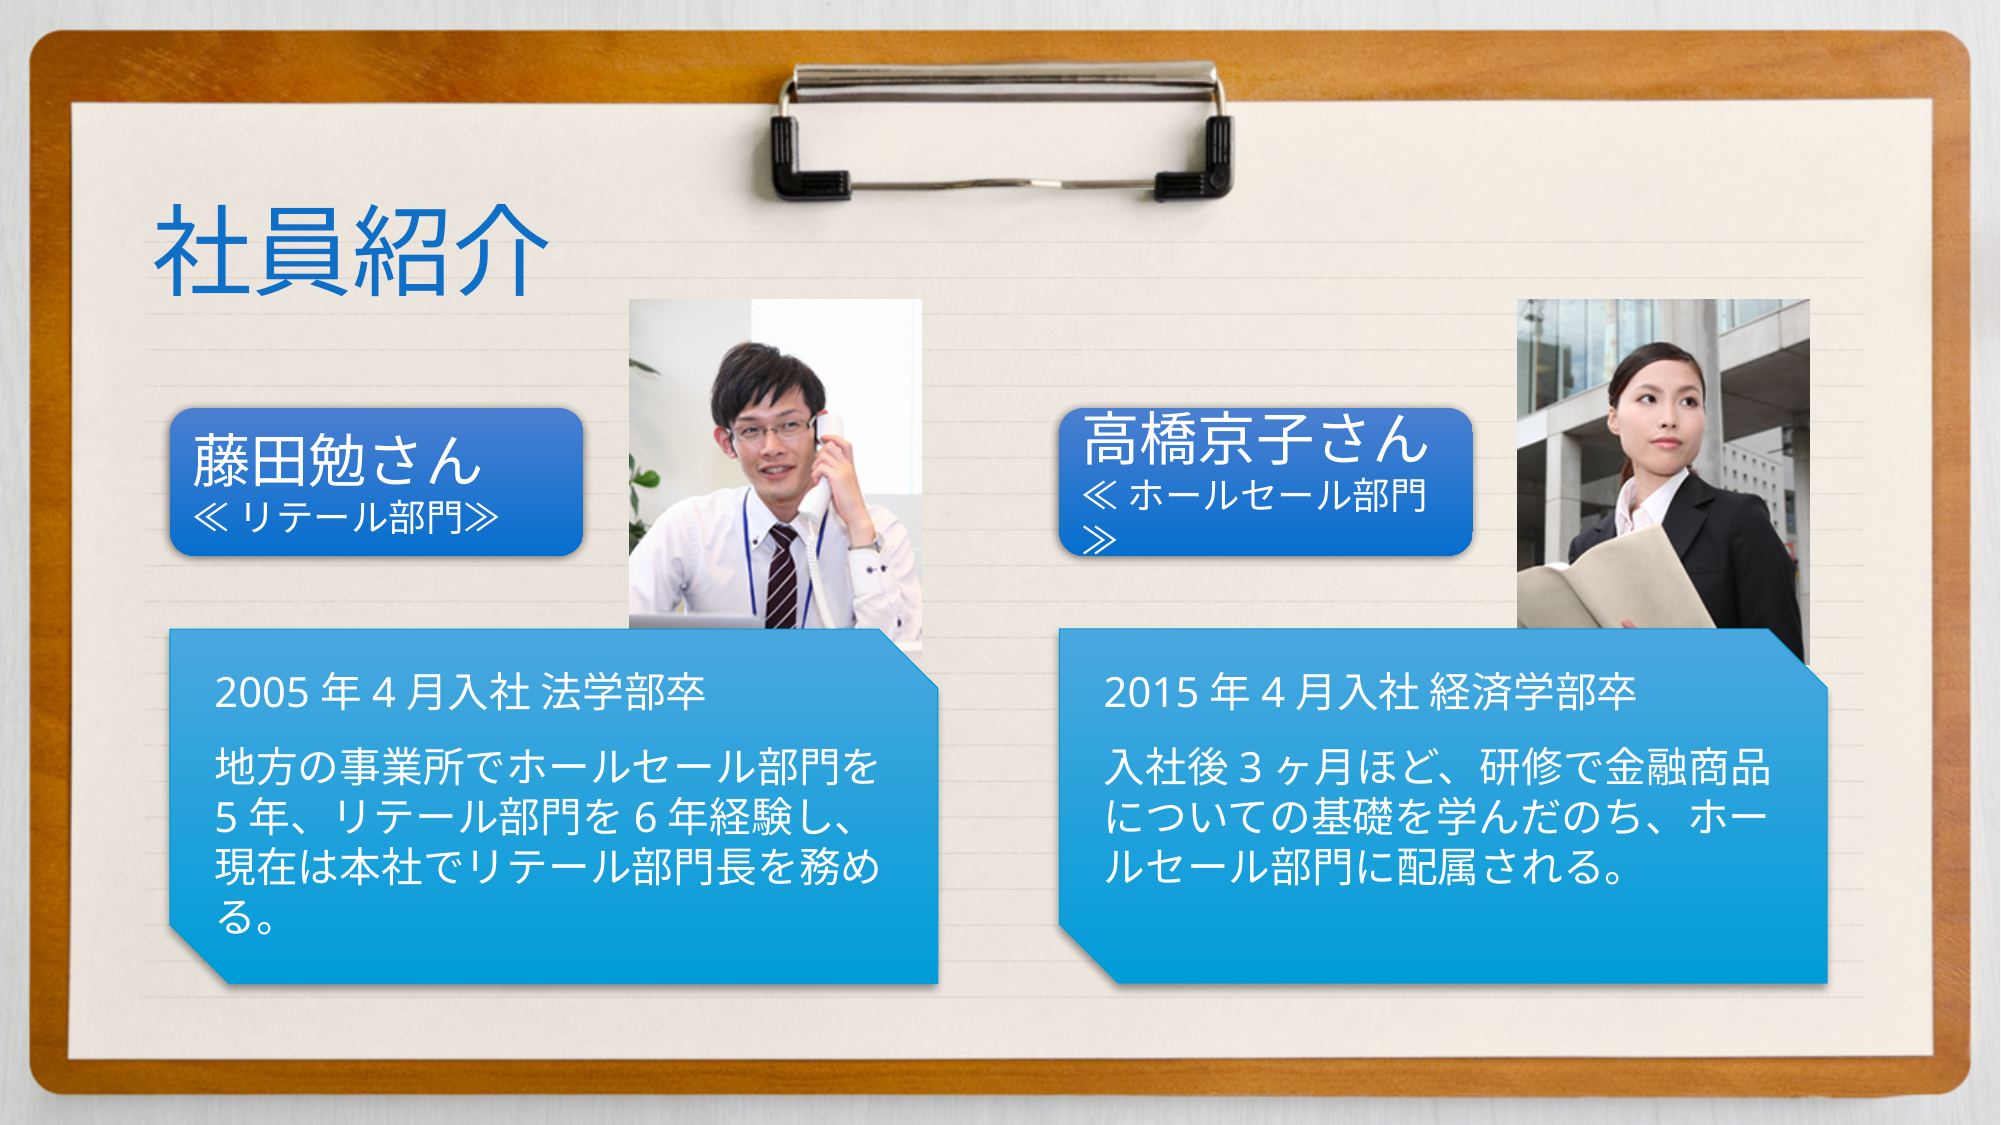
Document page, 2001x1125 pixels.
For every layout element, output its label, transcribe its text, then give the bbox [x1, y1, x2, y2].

picture [0, 0, 2001, 1125]
text_box 2015年4月入社 経済学部卒 入社後3ヶ月ほど、研修で金融商品についての基礎を学んだのち、ホールセール部門に配属される。 [1058, 628, 1828, 984]
text_box 藤田勉さん ≪リテール部門≫ [169, 407, 584, 556]
text_box 2005年4月入社 法学部卒 地方の事業所でホールセール部門を5年、リテール部門を6年経験し、現在は本社でリテール部門長を務める。 [169, 628, 939, 985]
title 社員紹介 [137, 147, 1863, 366]
text_box 高橋京子さん ≪ホールセール部門≫ [1059, 407, 1473, 556]
